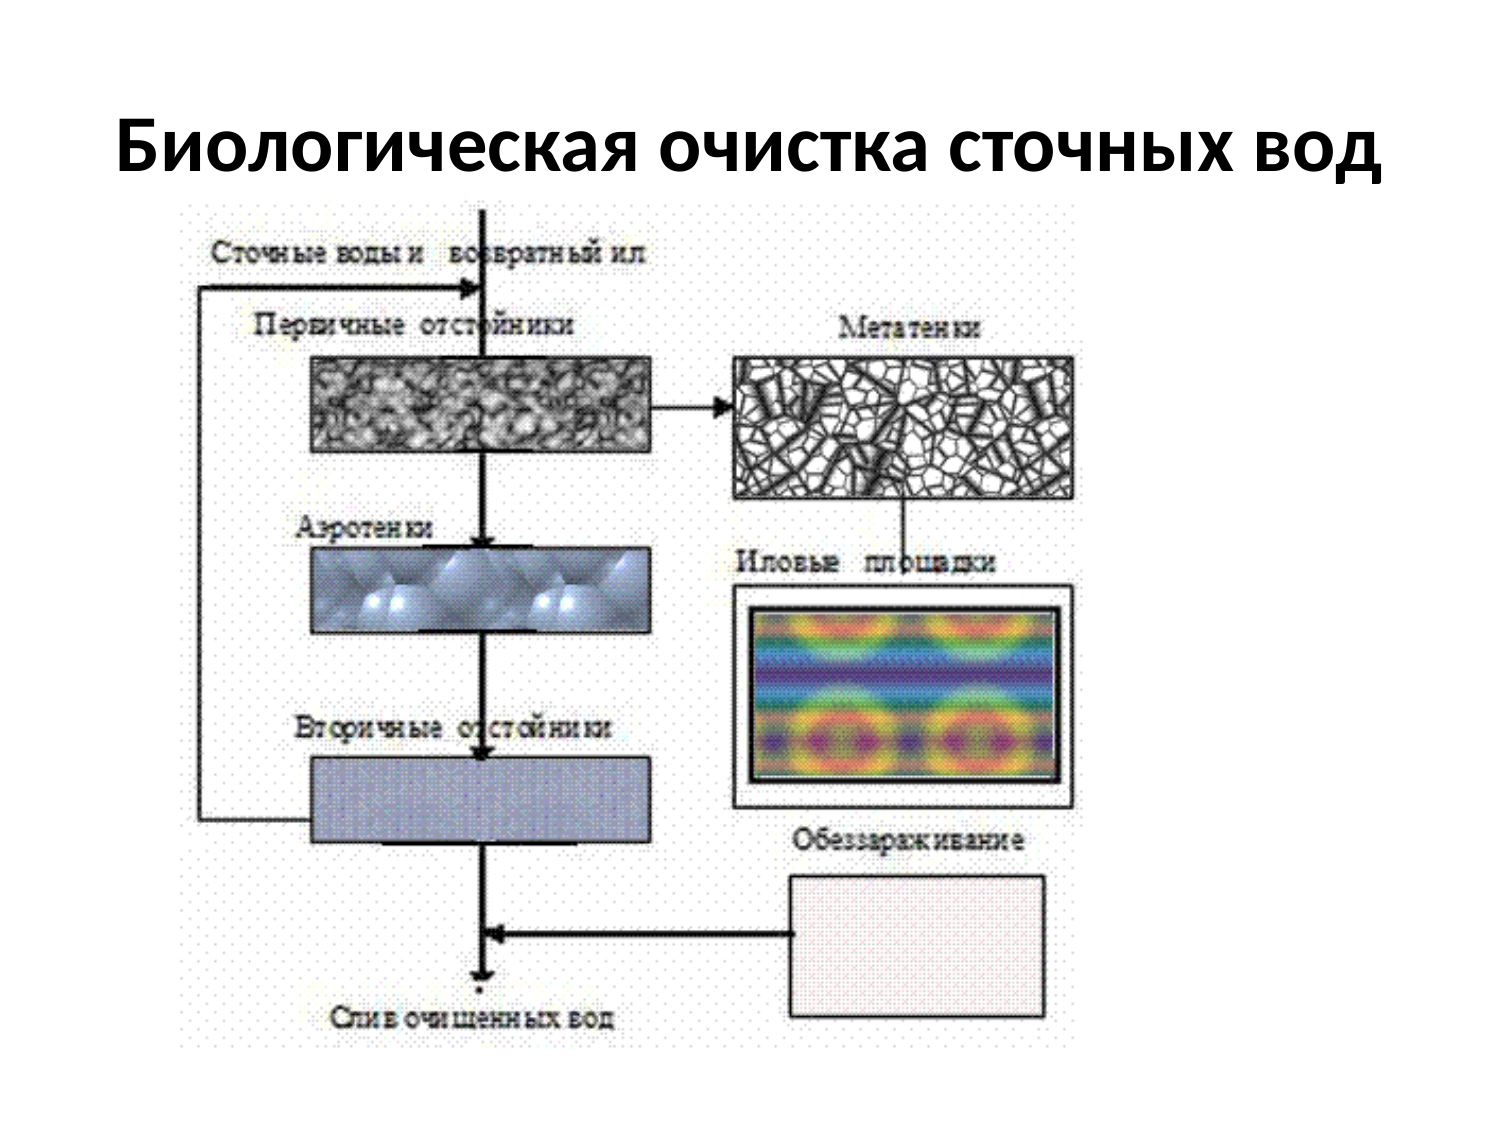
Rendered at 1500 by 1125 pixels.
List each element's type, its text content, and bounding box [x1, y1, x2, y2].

picture [163, 198, 1102, 1050]
title Биологическая очистка сточных вод [75, 45, 1425, 233]
